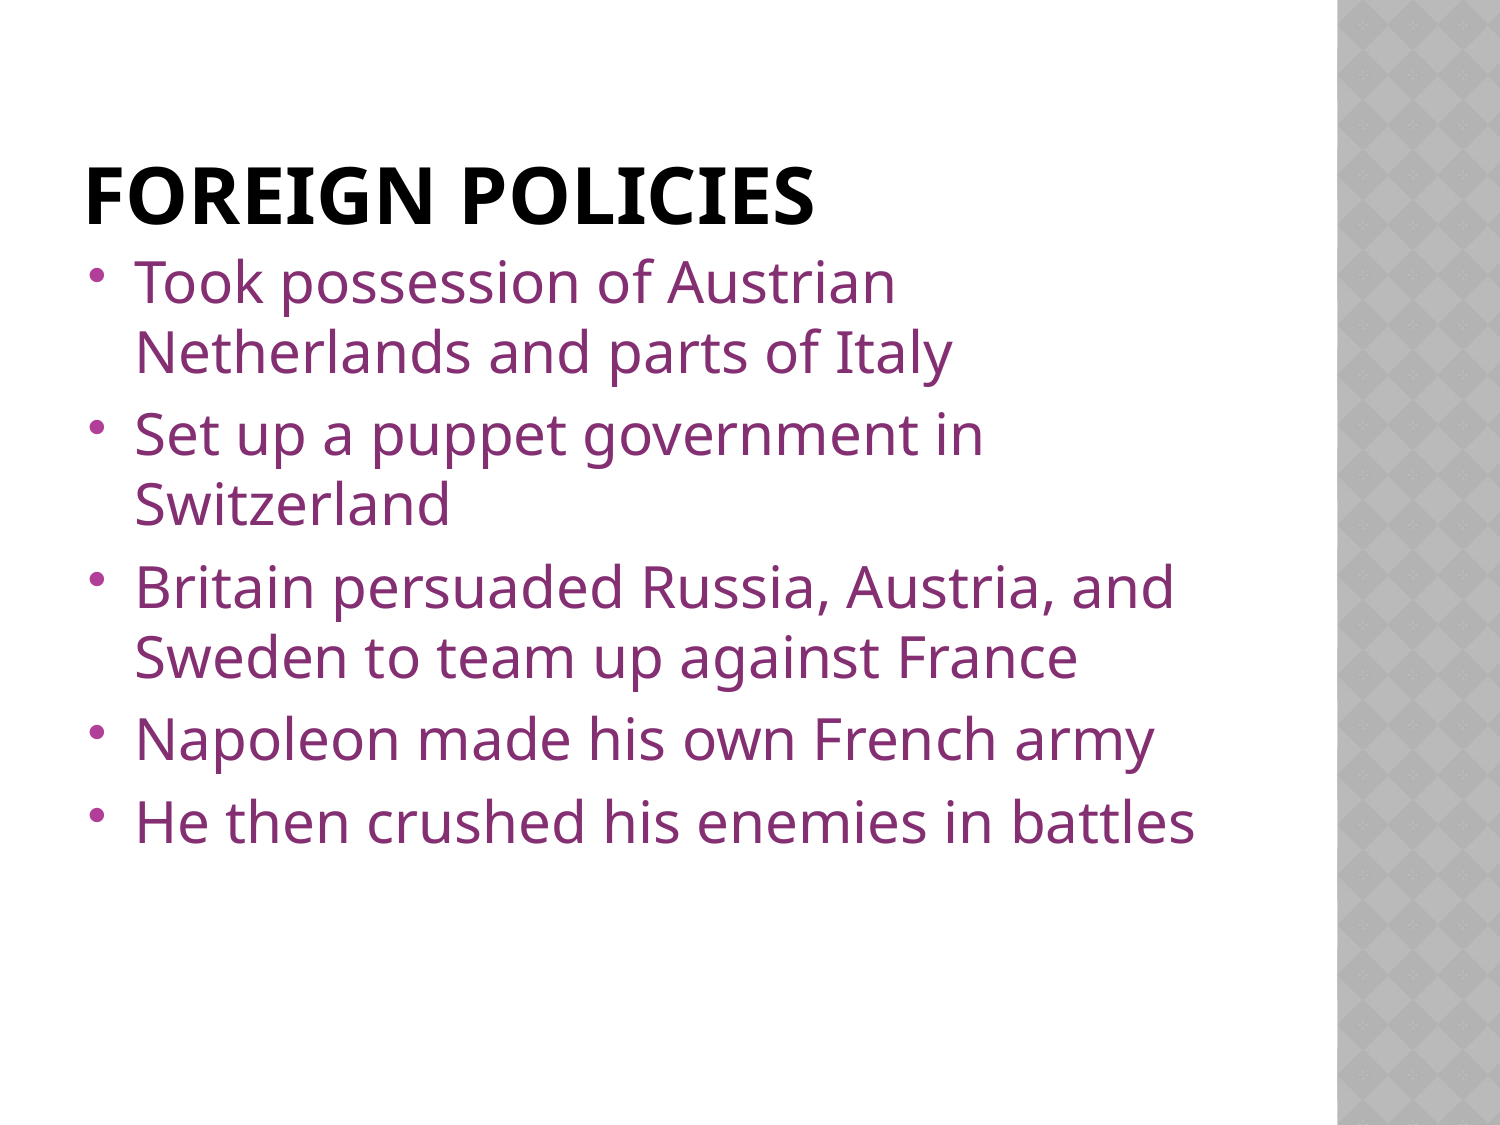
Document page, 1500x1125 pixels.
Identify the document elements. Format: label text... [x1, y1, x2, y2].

title Foreign Policies [75, 52, 1263, 237]
list Took possession of Austrian Netherlands and parts of Italy Set up a puppet government in Switzerland Britain persuaded Russia, Austria, and Sweden to team up against France Napoleon made his own French army He then crushed his enemies in battles [75, 237, 1263, 1059]
